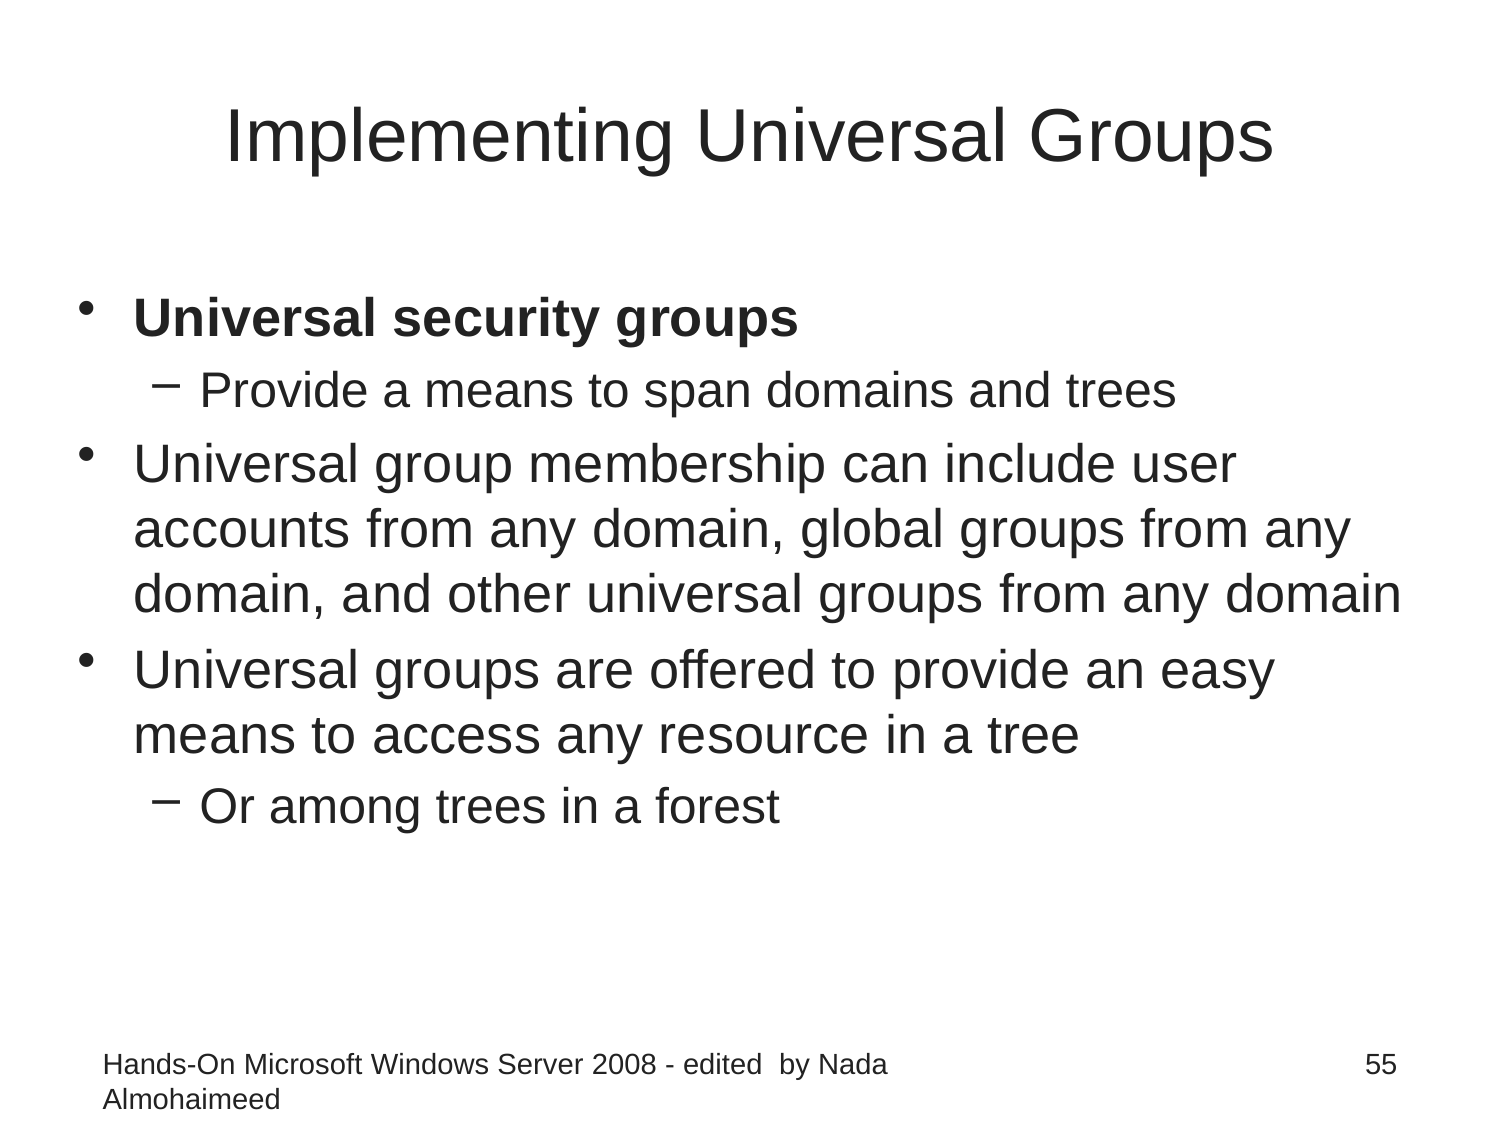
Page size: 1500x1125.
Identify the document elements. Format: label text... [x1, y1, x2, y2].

list Universal security groups Provide a means to span domains and trees Universal group membership can include user accounts from any domain, global groups from any domain, and other universal groups from any domain Universal groups are offered to provide an easy means to access any resource in a tree Or among trees in a forest [62, 274, 1426, 1026]
slide_number 55 [1074, 1037, 1413, 1101]
footer Hands-On Microsoft Windows Server 2008 - edited by Nada Almohaimeed [87, 1037, 1051, 1101]
title Implementing Universal Groups [87, 37, 1413, 226]
